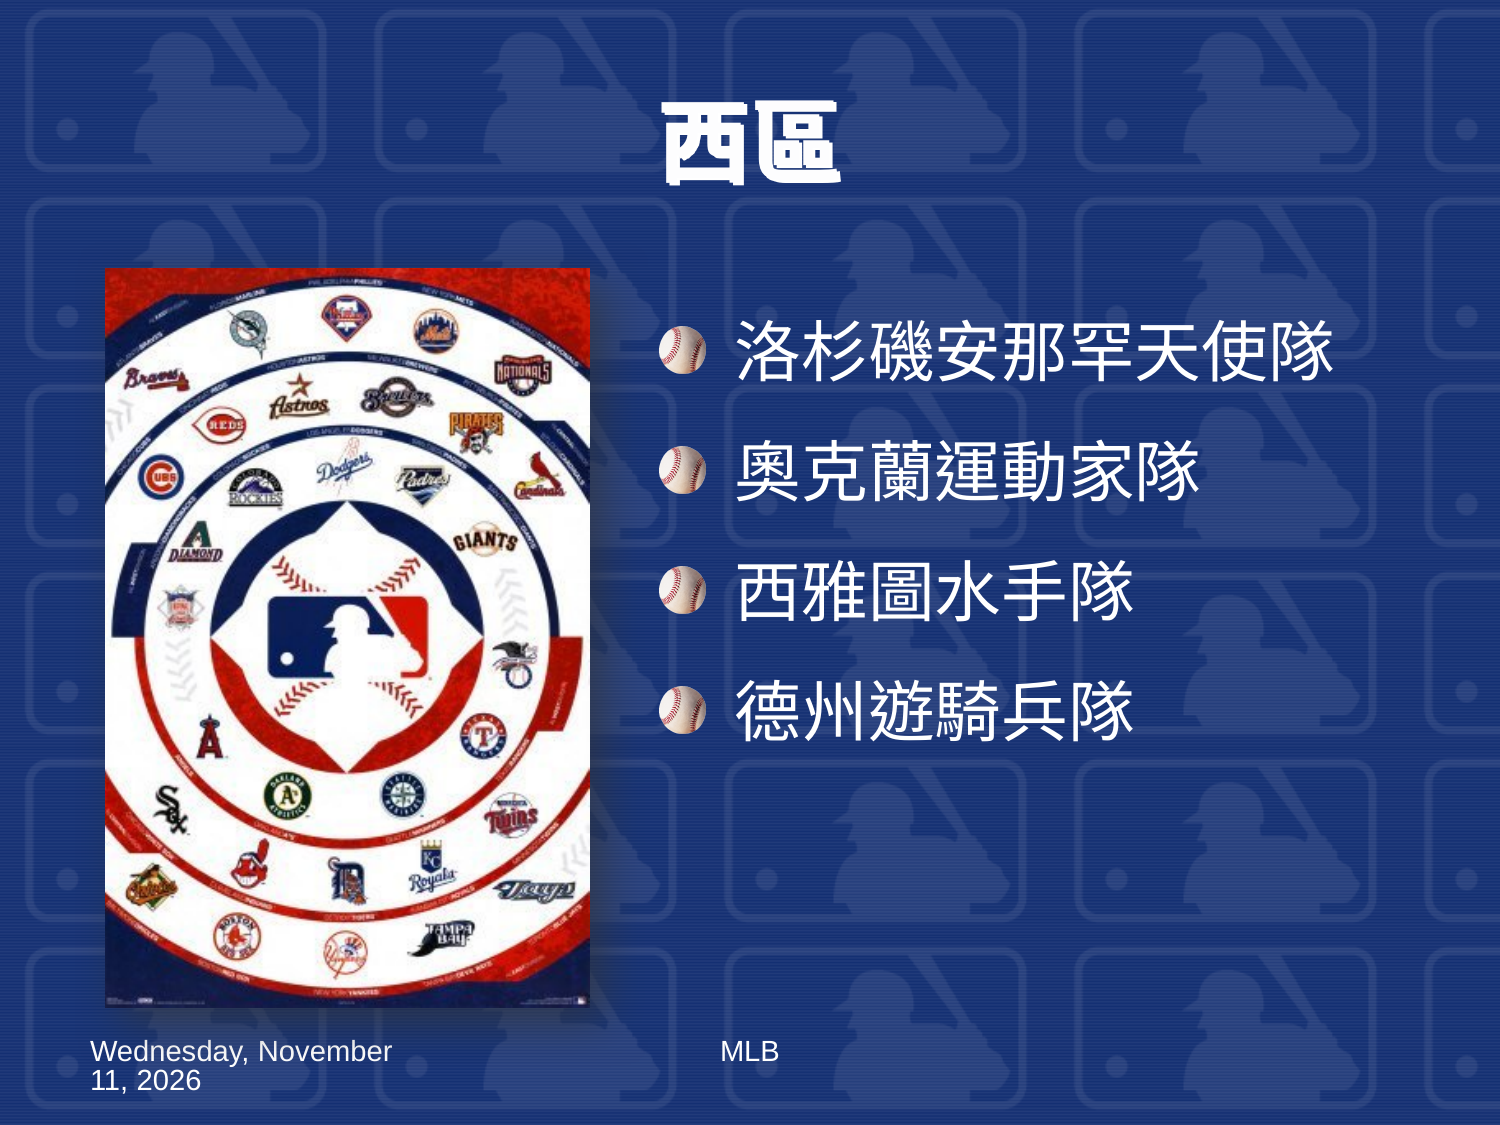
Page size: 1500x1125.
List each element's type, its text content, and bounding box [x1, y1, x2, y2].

footer MLB [512, 1024, 988, 1103]
picture [0, 0, 1500, 1125]
list 洛杉磯安那罕天使隊 奧克蘭運動家隊 西雅圖水手隊 德州遊騎兵隊 [644, 262, 1426, 1006]
title 西區 [74, 44, 1426, 233]
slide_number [74, 1024, 426, 1103]
